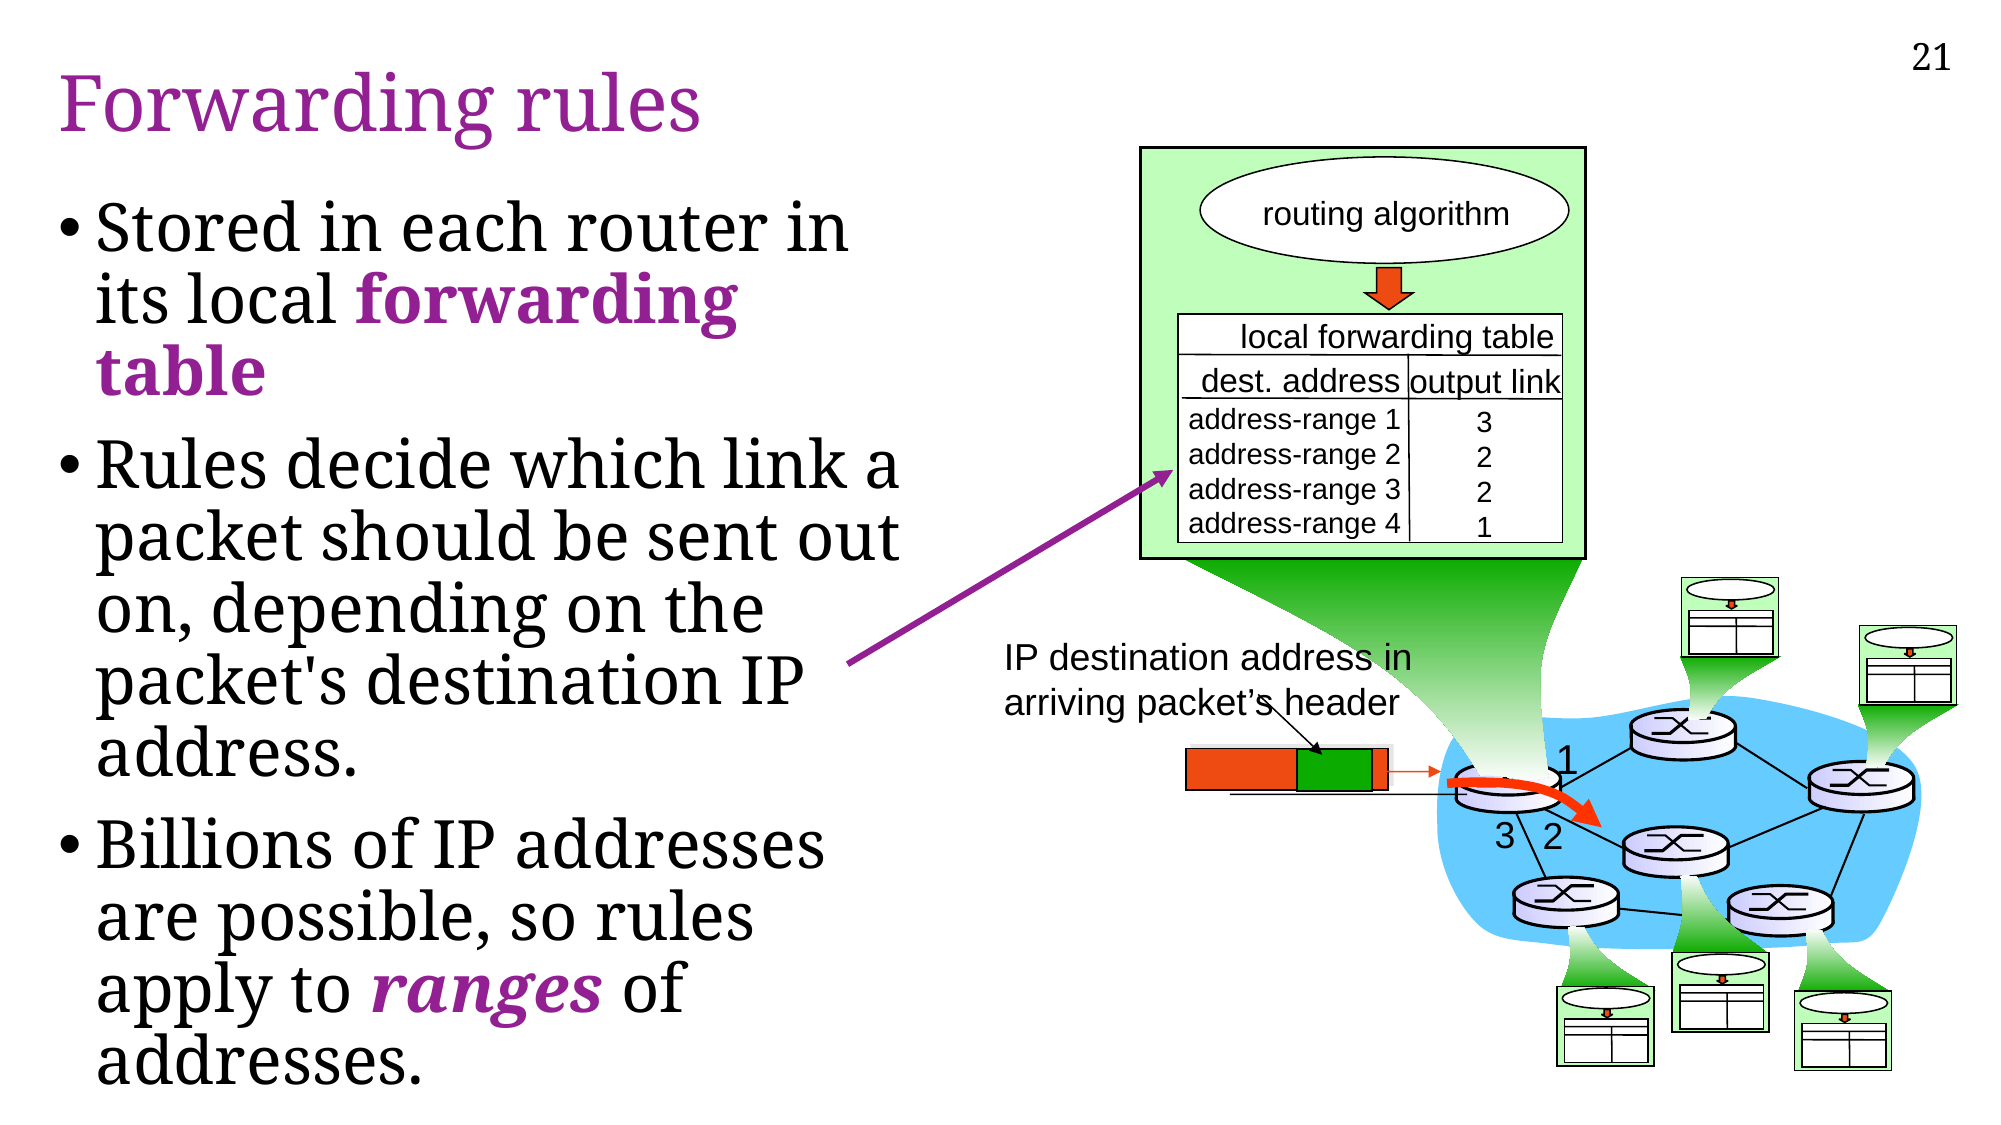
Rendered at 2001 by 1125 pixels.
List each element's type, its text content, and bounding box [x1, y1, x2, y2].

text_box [847, 470, 1173, 665]
list Stored in each router in its local forwarding table Rules decide which link a packet should be sent out on, depending on the packet's destination IP address. Billions of IP addresses are possible, so rules apply to ranges of addresses. [43, 186, 939, 1093]
title Forwarding rules [43, 25, 826, 186]
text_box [986, 147, 1960, 1071]
